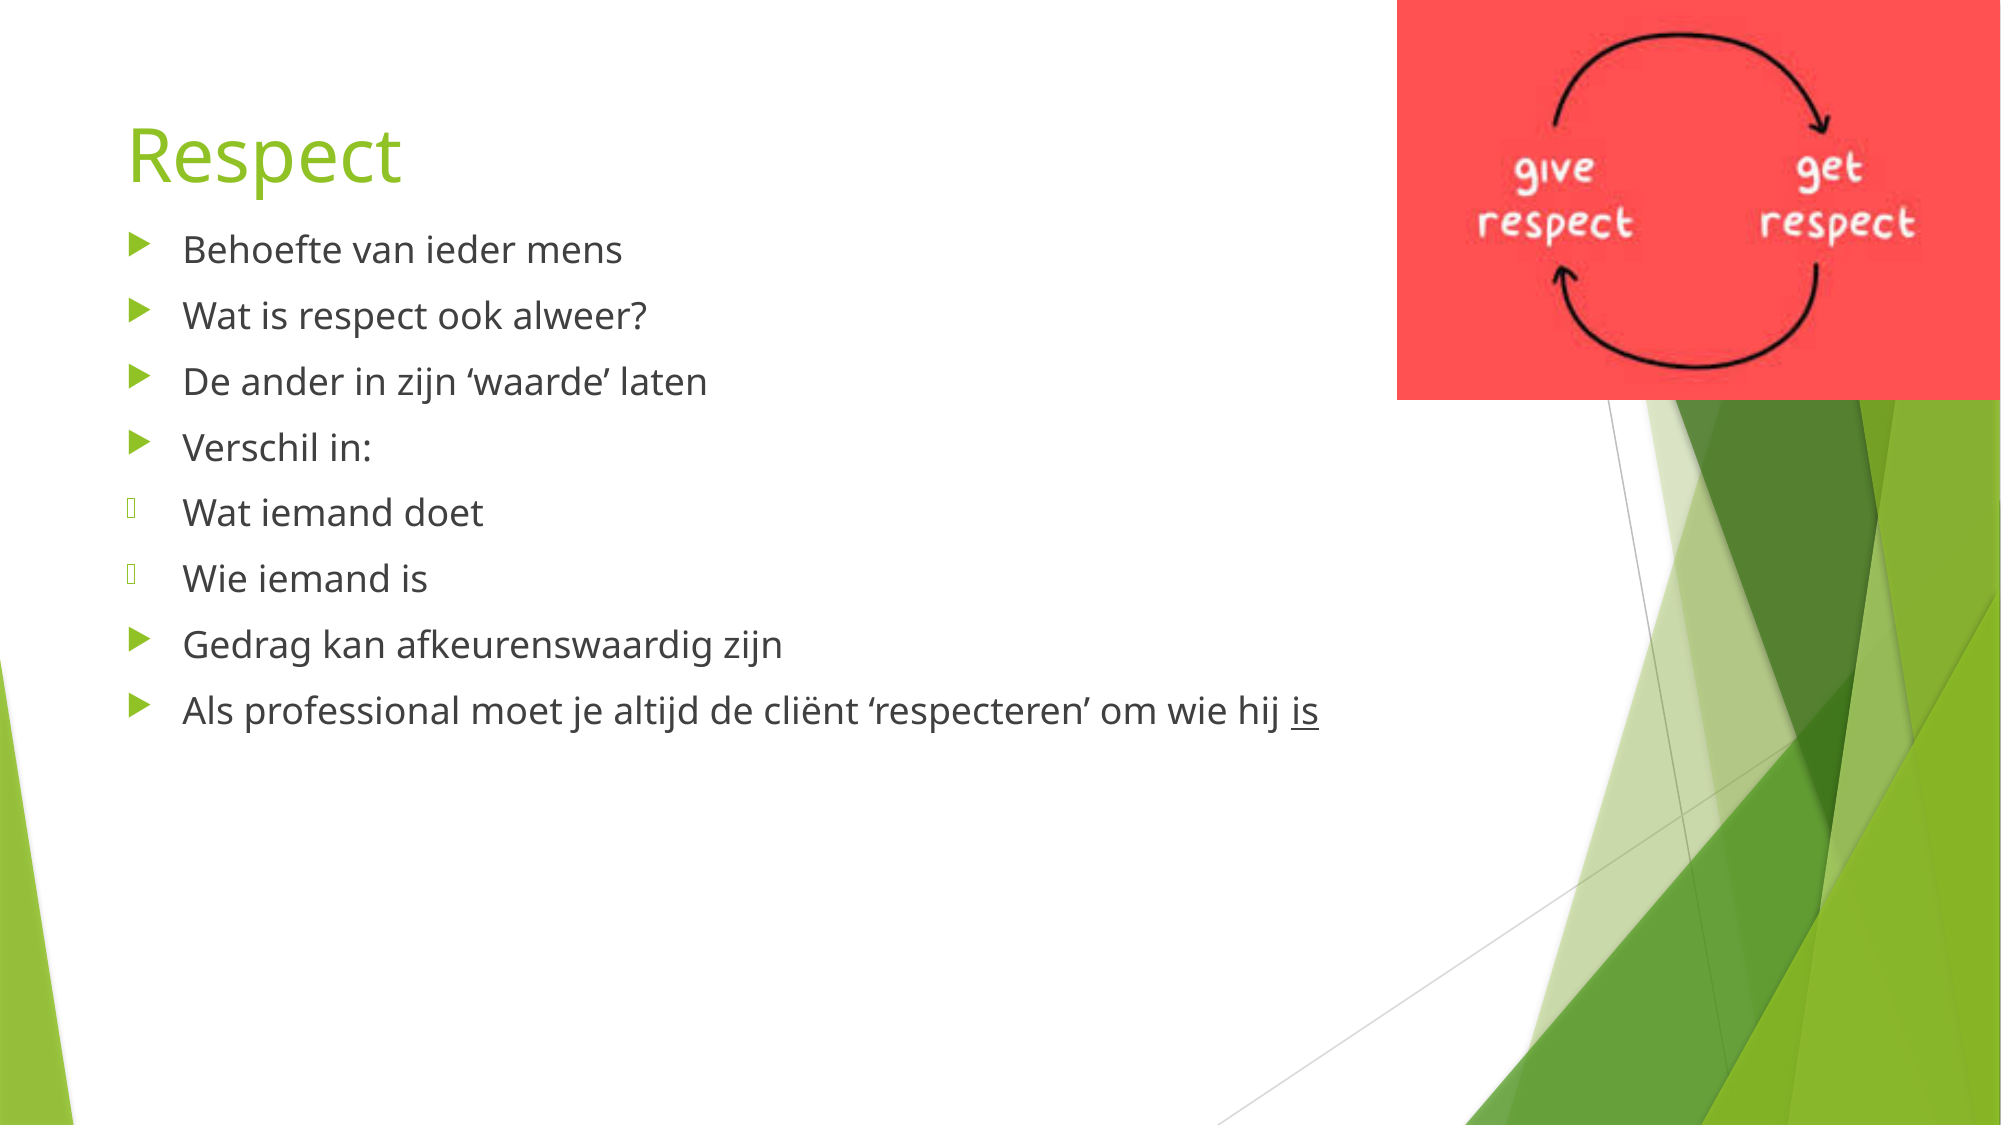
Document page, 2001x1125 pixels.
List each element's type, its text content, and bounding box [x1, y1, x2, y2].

title Respect [111, 99, 1392, 218]
picture [1397, 0, 2000, 400]
list Behoefte van ieder mens Wat is respect ook alweer? De ander in zijn ‘waarde’ laten Verschil in: Wat iemand doet Wie iemand is Gedrag kan afkeurenswaardig zijn Als professional moet je altijd de cliënt ‘respecteren’ om wie hij is [111, 218, 1522, 856]
